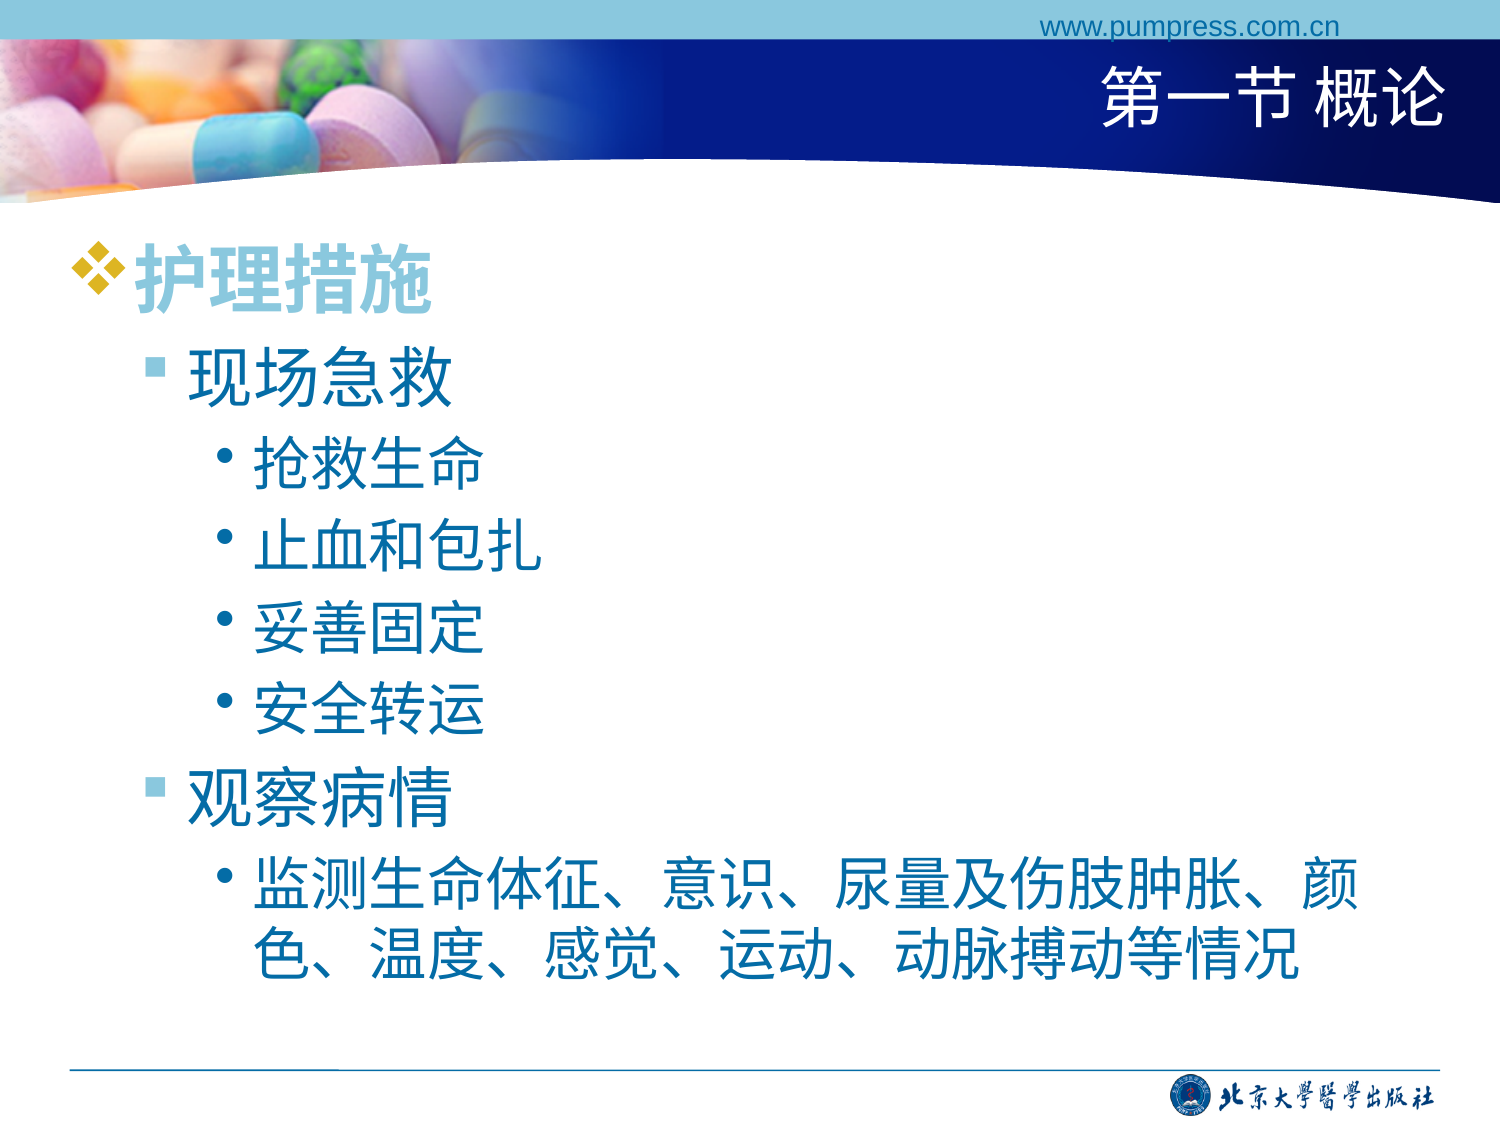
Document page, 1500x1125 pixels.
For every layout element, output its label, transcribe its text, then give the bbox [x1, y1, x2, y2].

picture [1170, 1074, 1436, 1118]
list 护理措施 现场急救 抢救生命 止血和包扎 妥善固定 安全转运 观察病情 监测生命体征、意识、尿量及伤肢肿胀、颜色、温度、感觉、运动、动脉搏动等情况 [49, 224, 1463, 1026]
picture [0, 40, 1500, 203]
title 第一节 概论 [137, 49, 1463, 143]
slide_number www.pumpress.com.cn [1025, 0, 1463, 38]
